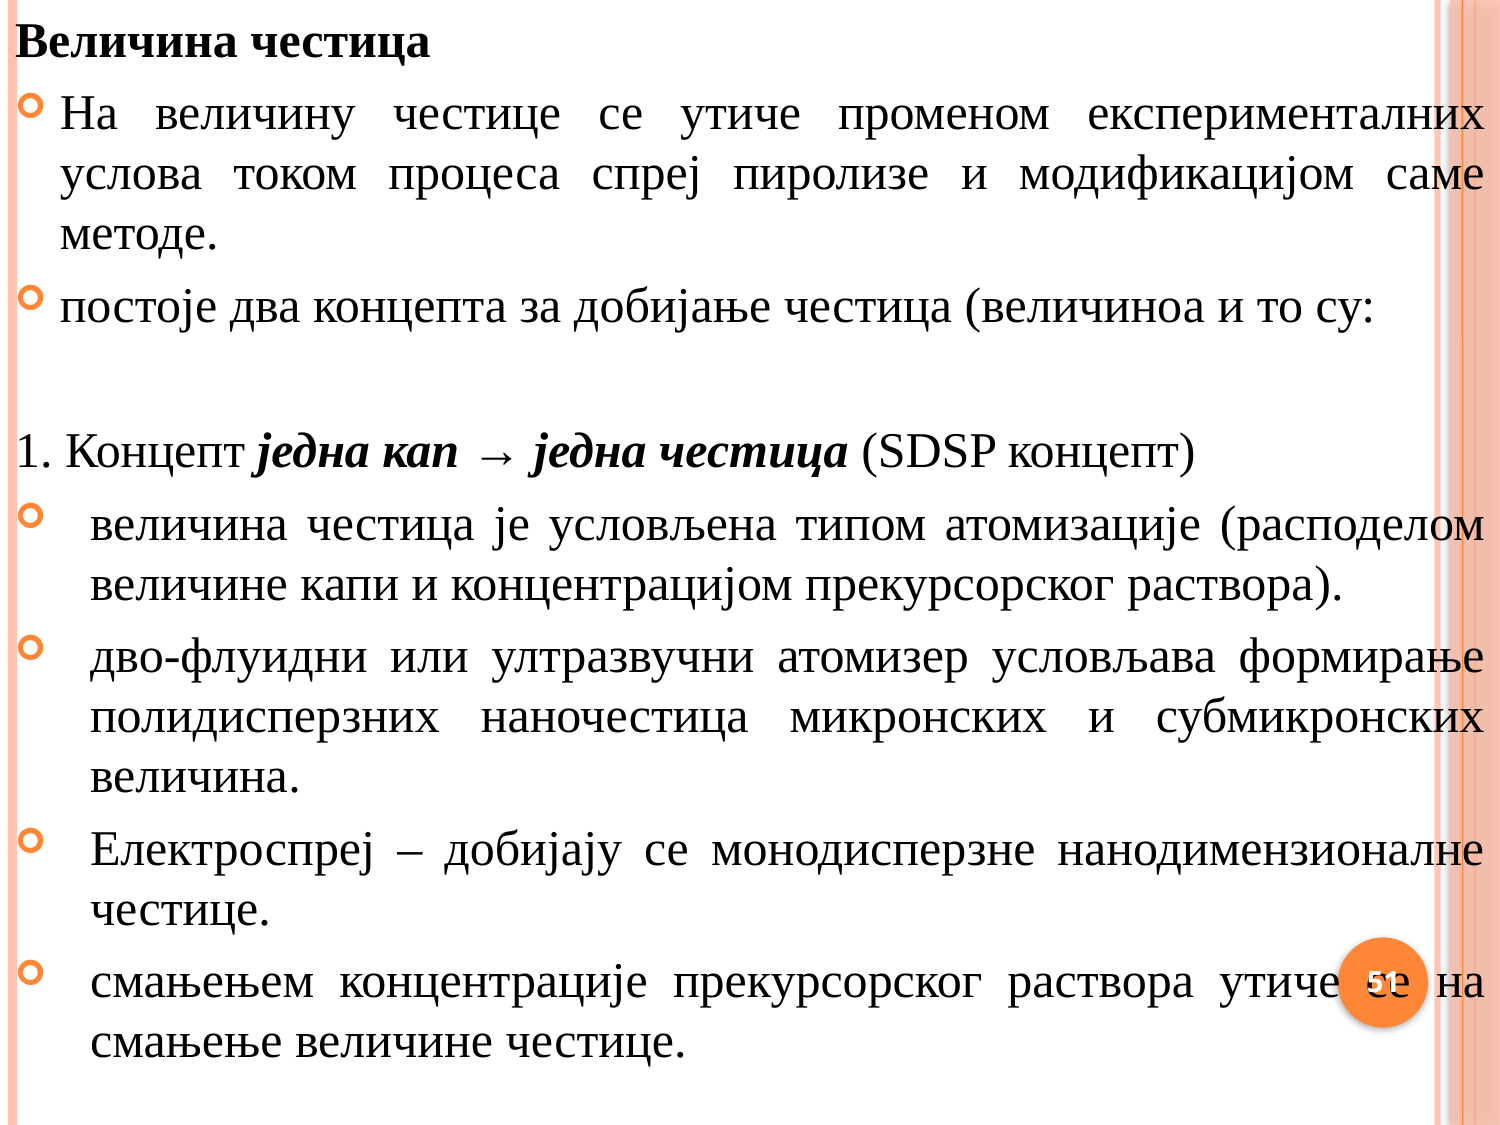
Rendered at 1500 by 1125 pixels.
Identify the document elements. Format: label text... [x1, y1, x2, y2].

list Величина честица На величину честице се утиче променом експерименталних услова током процеса спреј пиролизе и модификацијом саме методе. постоје два концепта за добијање честица (величиноа и то су: 1. Концепт једна кап → једна честица (SDSP концепт) величина честица је условљена типом атомизације (расподелом величине капи и концентрацијом прекурсорског раствора). дво-флуидни или ултразвучни атомизер условљава формирање полидисперзних наночестица микронских и субмикронских величина. Електроспреј – добијају се монодисперзне нанодимензионалне честице. смањењем концентрације прекурсорског раствора утиче се на смањење величине честице. [0, 0, 1500, 1125]
slide_number 51 [1333, 940, 1434, 1026]
